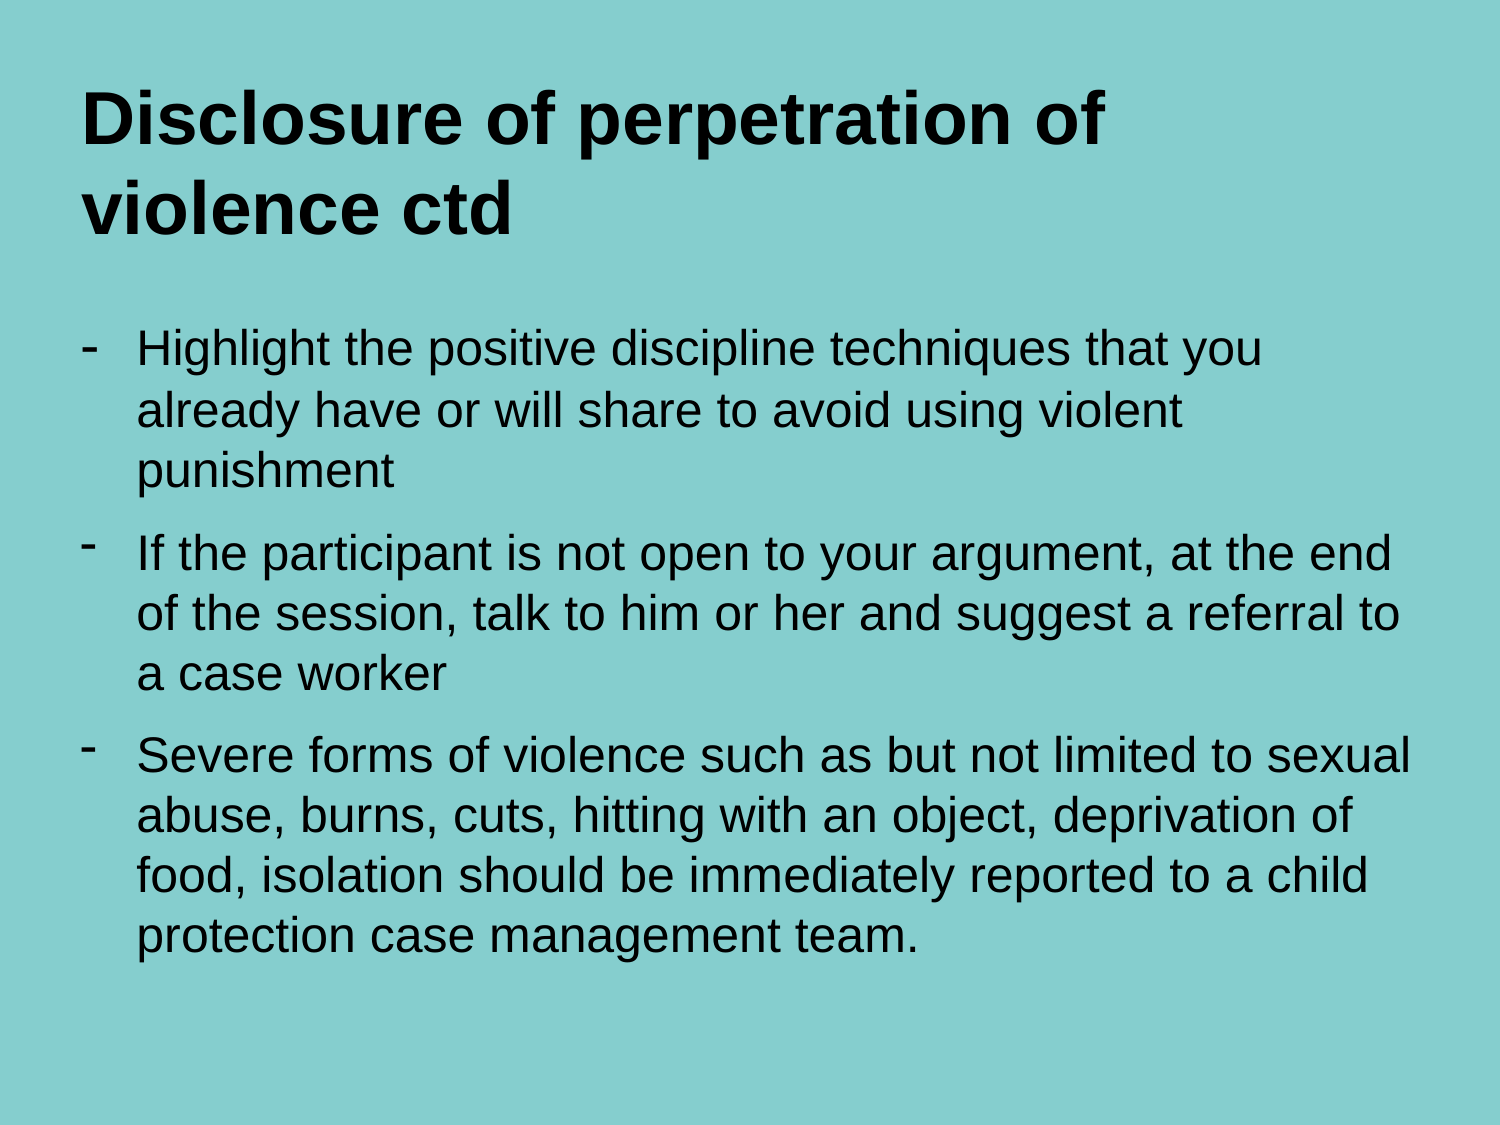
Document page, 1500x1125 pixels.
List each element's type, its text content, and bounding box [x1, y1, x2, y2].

list - Highlight the positive discipline techniques that you already have or will share to avoid using violent punishment If the participant is not open to your argument, at the end of the session, talk to him or her and suggest a referral to a case worker Severe forms of violence such as but not limited to sexual abuse, burns, cuts, hitting with an object, deprivation of food, isolation should be immediately reported to a child protection case management team. [65, 299, 1428, 1063]
title Disclosure of perpetration of violence ctd [66, 62, 1429, 275]
